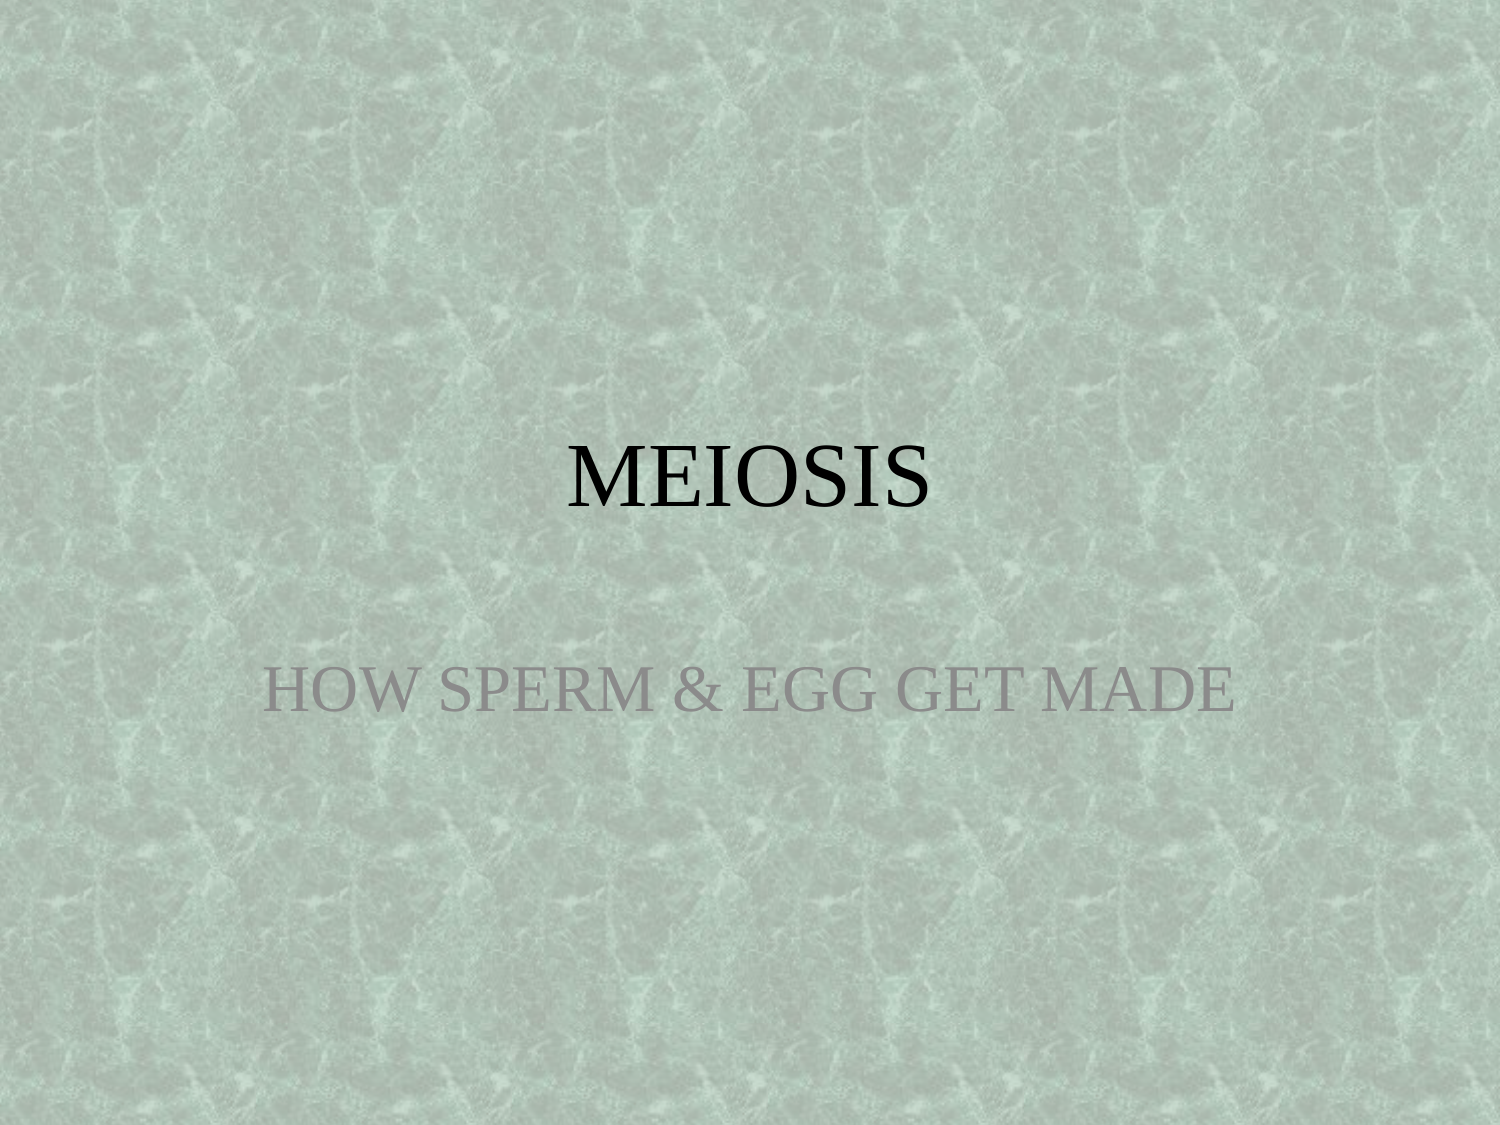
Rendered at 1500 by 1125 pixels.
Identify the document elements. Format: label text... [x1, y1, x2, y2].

title MEIOSIS [112, 349, 1388, 591]
subtitle HOW SPERM & EGG GET MADE [225, 637, 1275, 925]
